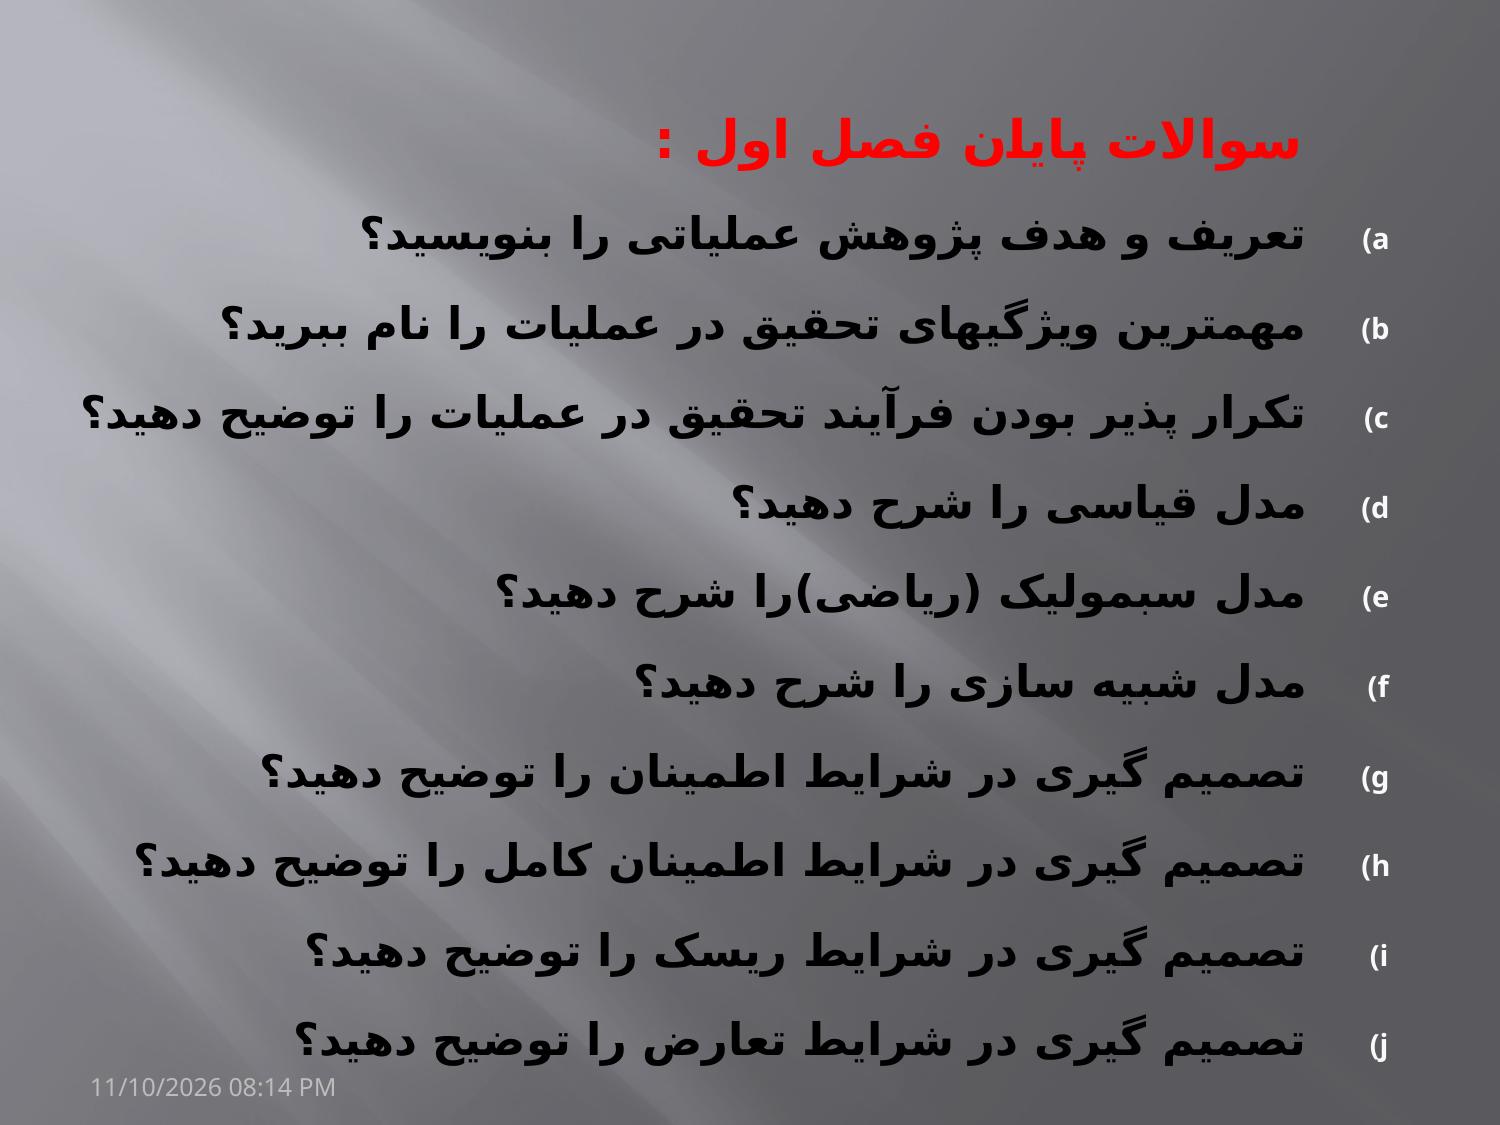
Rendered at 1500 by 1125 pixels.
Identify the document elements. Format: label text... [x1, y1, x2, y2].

list سوالات پایان فصل اول : تعریف و هدف پژوهش عملیاتی را بنویسید؟ مهمترین ویژگیهای تحقیق در عملیات را نام ببرید؟ تکرار پذیر بودن فرآیند تحقیق در عملیات را توضیح دهید؟ مدل قیاسی را شرح دهید؟ مدل سبمولیک (ریاضی)را شرح دهید؟ مدل شبیه سازی را شرح دهید؟ تصمیم گیری در شرایط اطمینان را توضیح دهید؟ تصمیم گیری در شرایط اطمینان کامل را توضیح دهید؟ تصمیم گیری در شرایط ریسک را توضیح دهید؟ تصمیم گیری در شرایط تعارض را توضیح دهید؟ [53, 66, 1399, 1094]
slide_number 20/مارس/1 [75, 1052, 425, 1113]
